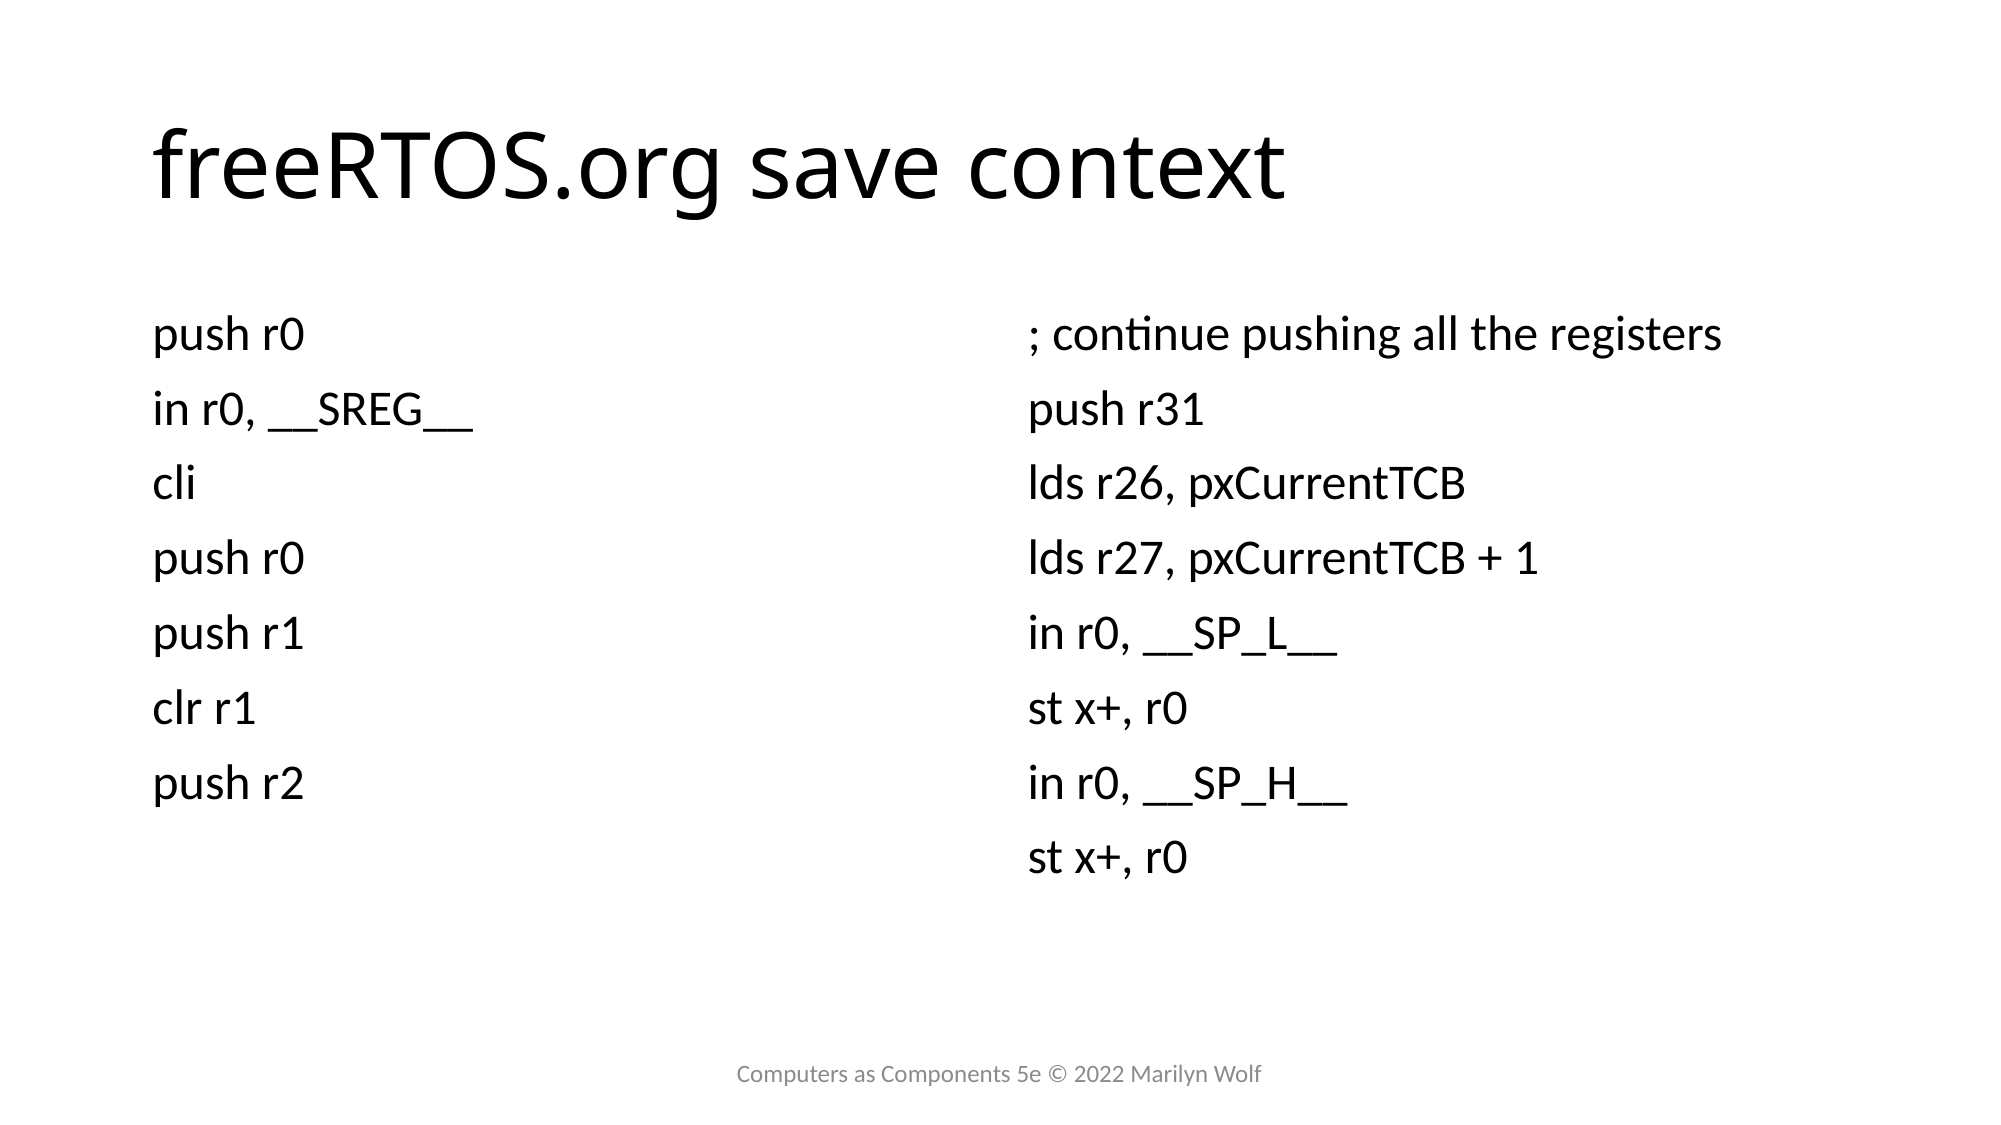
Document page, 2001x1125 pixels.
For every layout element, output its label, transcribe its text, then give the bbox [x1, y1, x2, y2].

footer Computers as Components 5e © 2022 Marilyn Wolf [662, 1042, 1338, 1103]
list ; continue pushing all the registers push r31 lds r26, pxCurrentTCB lds r27, pxCurrentTCB + 1 in r0, __SP_L__ st x+, r0 in r0, __SP_H__ st x+, r0 [1012, 299, 1863, 1014]
title freeRTOS.org save context [137, 59, 1863, 278]
list push r0 in r0, __SREG__ cli push r0 push r1 clr r1 push r2 [137, 299, 988, 1014]
